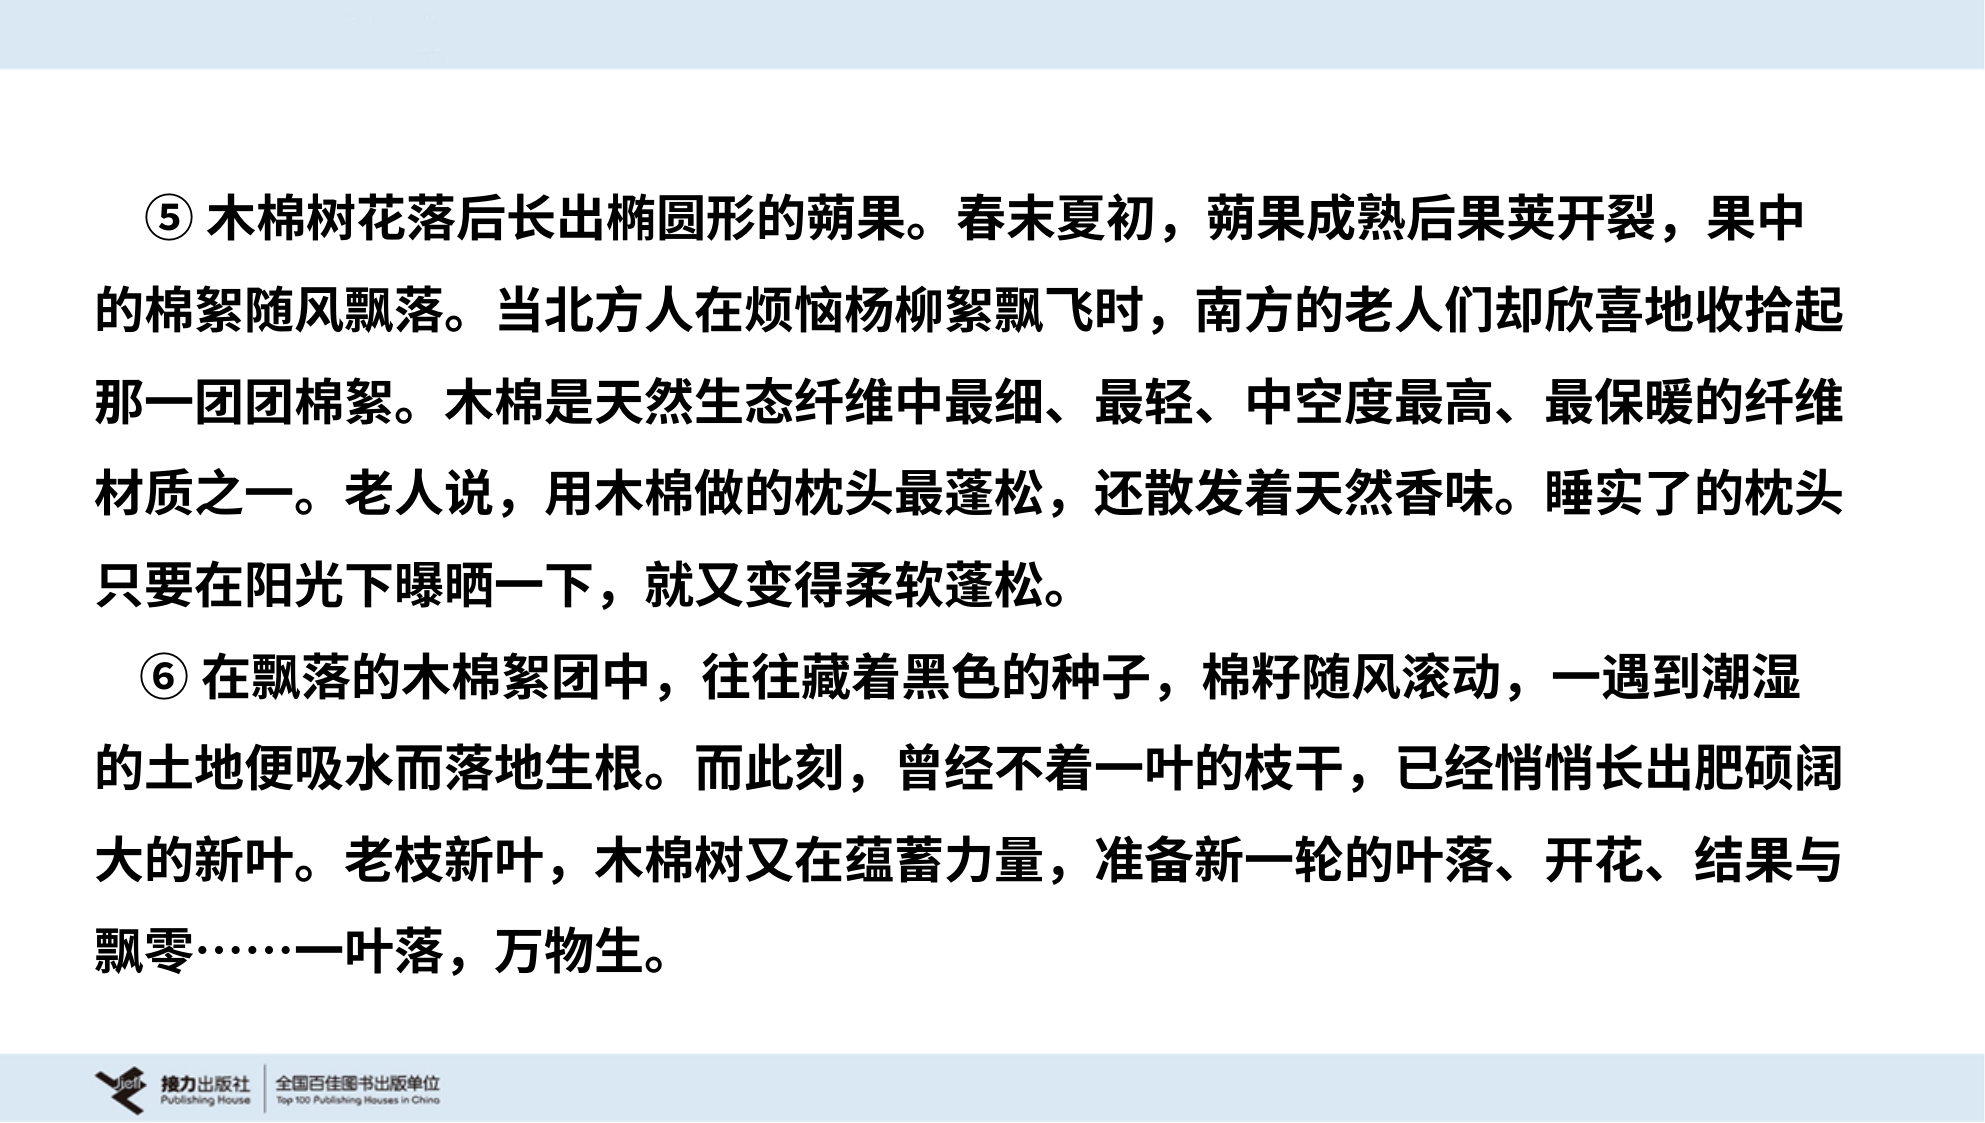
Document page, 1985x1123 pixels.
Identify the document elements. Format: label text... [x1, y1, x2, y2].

picture [0, 0, 1985, 1122]
text_box ⑤木棉树花落后长出椭圆形的蒴果。春末夏初，蒴果成熟后果荚开裂，果中 的棉絮随风飘落。当北方人在烦恼杨柳絮飘飞时，南方的老人们却欣喜地收拾起 那一团团棉絮。木棉是天然生态纤维中最细、最轻、中空度最高、最保暖的纤维 材质之一。老人说，用木棉做的枕头最蓬松，还散发着天然香味。睡实了的枕头 只要在阳光下曝晒一下，就又变得柔软蓬松。 ⑥在飘落的木棉絮团中，往往藏着黑色的种子，棉籽随风滚动，一遇到潮湿 的土地便吸水而落地生根。而此刻，曾经不着一叶的枝干，已经悄悄长出肥硕阔 大的新叶。老枝新叶，木棉树又在蕴蓄力量，准备新一轮的叶落、开花、结果与 飘零……一叶落，万物生。 [94, 154, 1892, 980]
